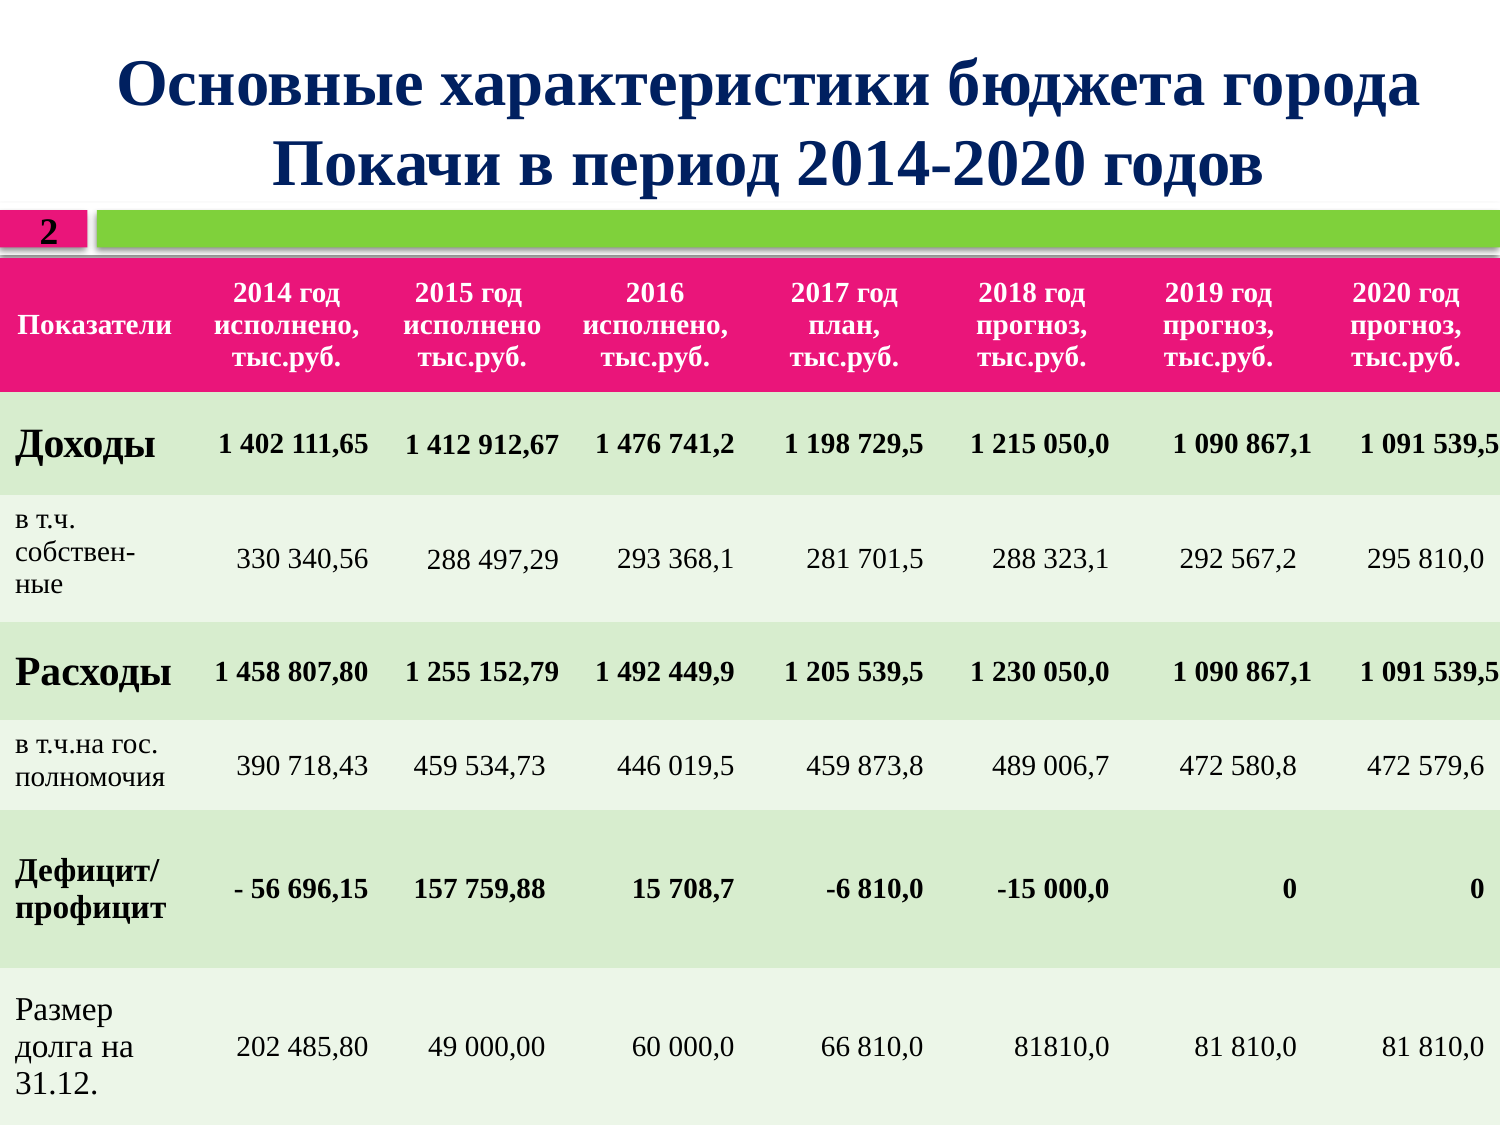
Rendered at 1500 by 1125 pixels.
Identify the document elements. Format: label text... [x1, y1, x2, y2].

table_cell 0 [1125, 810, 1312, 968]
table_header 2014 год исполнено, тыс.руб. [190, 258, 384, 392]
table_cell 81 810,0 [1312, 968, 1500, 1125]
table_header 2015 год исполнено тыс.руб. [384, 258, 561, 392]
table_cell 292 567,2 [1125, 495, 1312, 622]
text_box 2 [24, 199, 74, 260]
table_cell 49 000,00 [384, 968, 561, 1125]
table_cell 1 255 152,79 [384, 622, 561, 720]
table_cell 0 [1312, 810, 1500, 968]
table_header 2020 год прогноз, тыс.руб. [1312, 258, 1500, 392]
table_cell 202 485,80 [190, 968, 384, 1125]
table_cell 1 230 050,0 [939, 622, 1125, 720]
table_cell 459 534,73 [384, 720, 561, 810]
table_header Показатели [0, 258, 190, 392]
table_cell в т.ч.на гос. полномочия [0, 720, 190, 810]
table_cell Размер долга на 31.12. [0, 968, 190, 1125]
table_cell Расходы [0, 622, 190, 720]
table_cell 288 497,29 [384, 495, 561, 622]
table_cell 1 215 050,0 [939, 392, 1125, 495]
table_cell 472 580,8 [1125, 720, 1312, 810]
table_cell Доходы [0, 392, 190, 495]
table_cell 157 759,88 [384, 810, 561, 968]
table_cell 288 323,1 [939, 495, 1125, 622]
table_header 2018 год прогноз, тыс.руб. [939, 258, 1125, 392]
table_cell 1 458 807,80 [190, 622, 384, 720]
table_cell 1 091 539,5 [1312, 392, 1500, 495]
table_cell 1 492 449,9 [561, 622, 750, 720]
table_cell 446 019,5 [561, 720, 750, 810]
table_cell 1 090 867,1 [1125, 622, 1312, 720]
table_cell 295 810,0 [1312, 495, 1500, 622]
table_cell 489 006,7 [939, 720, 1125, 810]
table_cell 390 718,43 [190, 720, 384, 810]
table_cell в т.ч. собствен-ные [0, 495, 190, 622]
table_header 2016 исполнено, тыс.руб. [561, 258, 750, 392]
table_cell 330 340,56 [190, 495, 384, 622]
table_cell 1 198 729,5 [750, 392, 939, 495]
table_cell 459 873,8 [750, 720, 939, 810]
table_cell -15 000,0 [939, 810, 1125, 968]
table_cell 1 090 867,1 [1125, 392, 1312, 495]
table_cell 1 412 912,67 [384, 392, 561, 495]
table_cell 293 368,1 [561, 495, 750, 622]
table_cell 1 476 741,2 [561, 392, 750, 495]
table_cell 66 810,0 [750, 968, 939, 1125]
table_cell 1 091 539,5 [1312, 622, 1500, 720]
table_cell 81810,0 [939, 968, 1125, 1125]
table_cell 281 701,5 [750, 495, 939, 622]
table_cell 1 205 539,5 [750, 622, 939, 720]
table_cell 60 000,0 [561, 968, 750, 1125]
table_cell 472 579,6 [1312, 720, 1500, 810]
table_cell 1 402 111,65 [190, 392, 384, 495]
table_header 2019 год прогноз, тыс.руб. [1125, 258, 1312, 392]
table_cell Дефицит/ профицит [0, 810, 190, 968]
table_cell 15 708,7 [561, 810, 750, 968]
table_cell -6 810,0 [750, 810, 939, 968]
title Основные характеристики бюджета города Покачи в период 2014-2020 годов [100, 37, 1438, 200]
table_cell 81 810,0 [1125, 968, 1312, 1125]
table_cell - 56 696,15 [190, 810, 384, 968]
table_header 2017 год план, тыс.руб. [750, 258, 939, 392]
